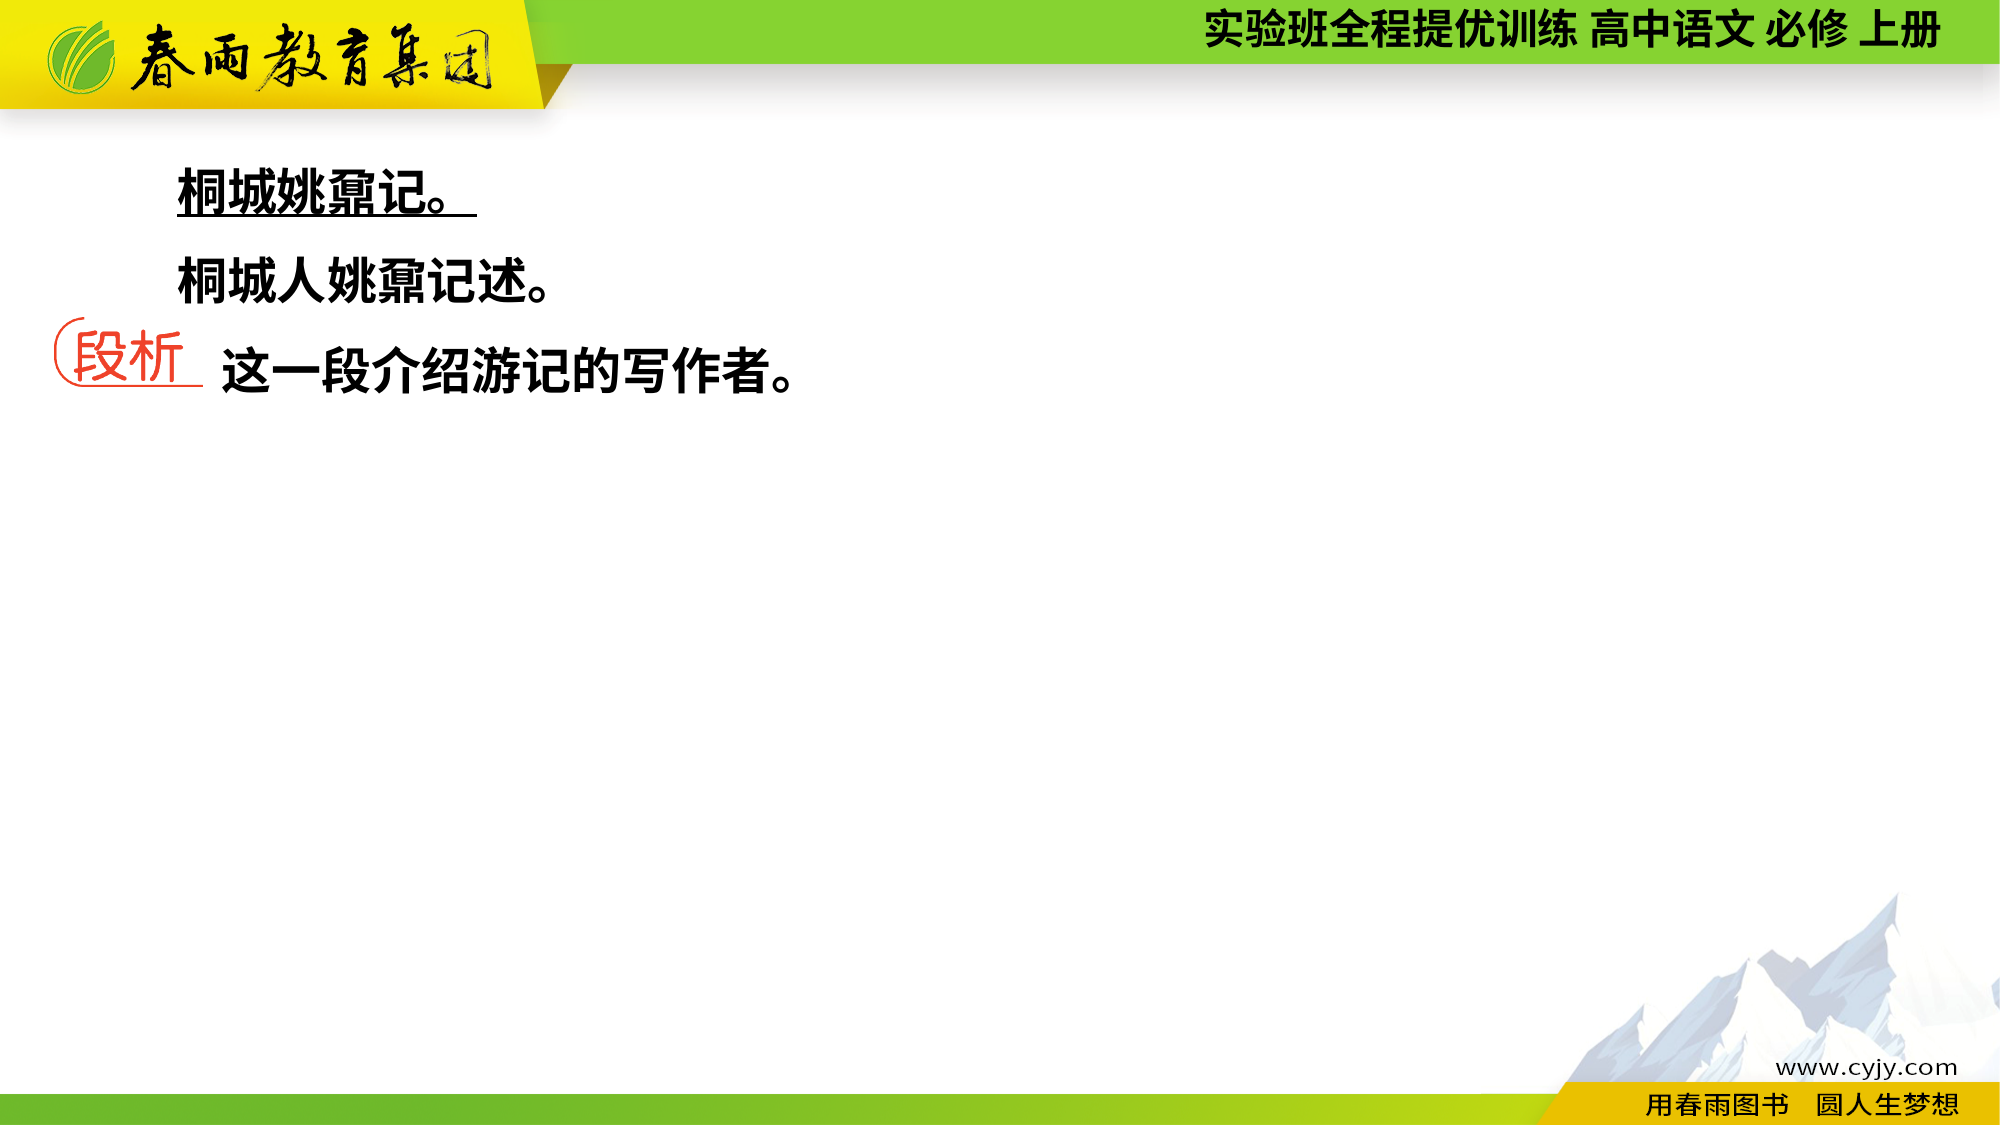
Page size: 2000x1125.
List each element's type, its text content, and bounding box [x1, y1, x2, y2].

list 桐城姚鼐记。 桐城人姚鼐记述。 [59, 122, 1944, 302]
text_box 这一段介绍游记的写作者。 [59, 302, 1944, 408]
picture [0, 0, 2000, 1125]
